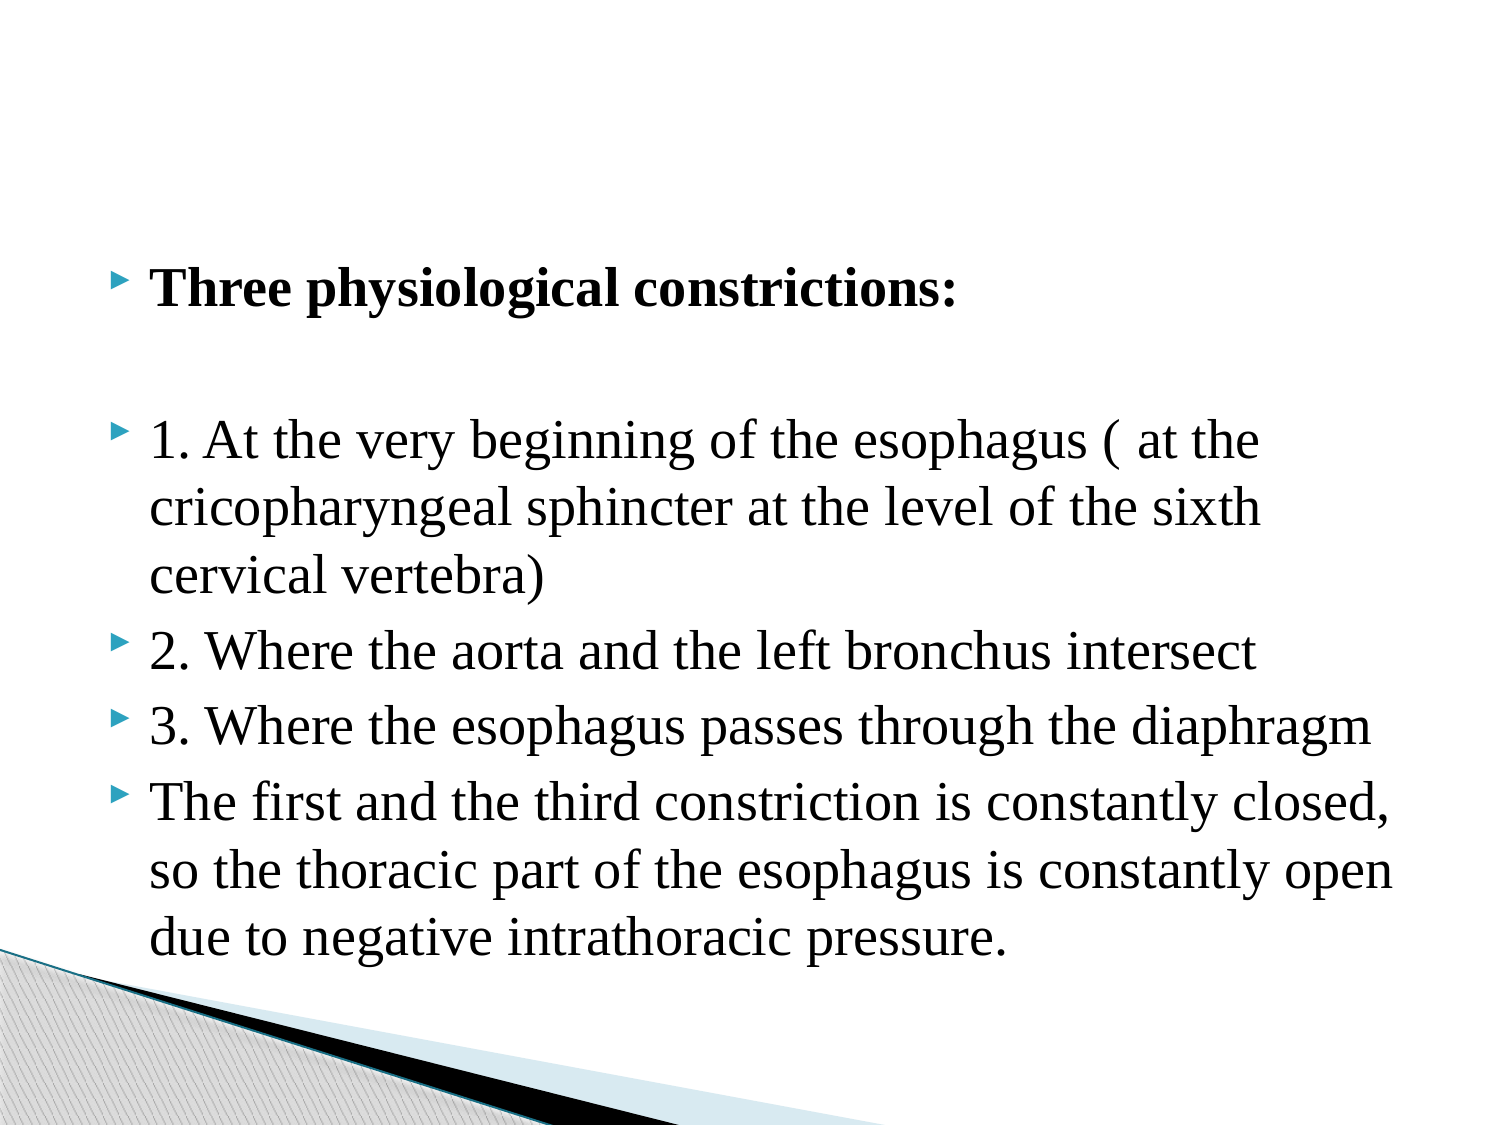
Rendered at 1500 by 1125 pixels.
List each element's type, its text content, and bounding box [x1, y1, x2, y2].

list Three physiological constrictions: 1. At the very beginning of the esophagus ( at the cricopharyngeal sphincter at the level of the sixth cervical vertebra) 2. Where the aorta and the left bronchus intersect 3. Where the esophagus passes through the diaphragm The first and the third constriction is constantly closed, so the thoracic part of the esophagus is constantly open due to negative intrathoracic pressure. [75, 243, 1425, 986]
